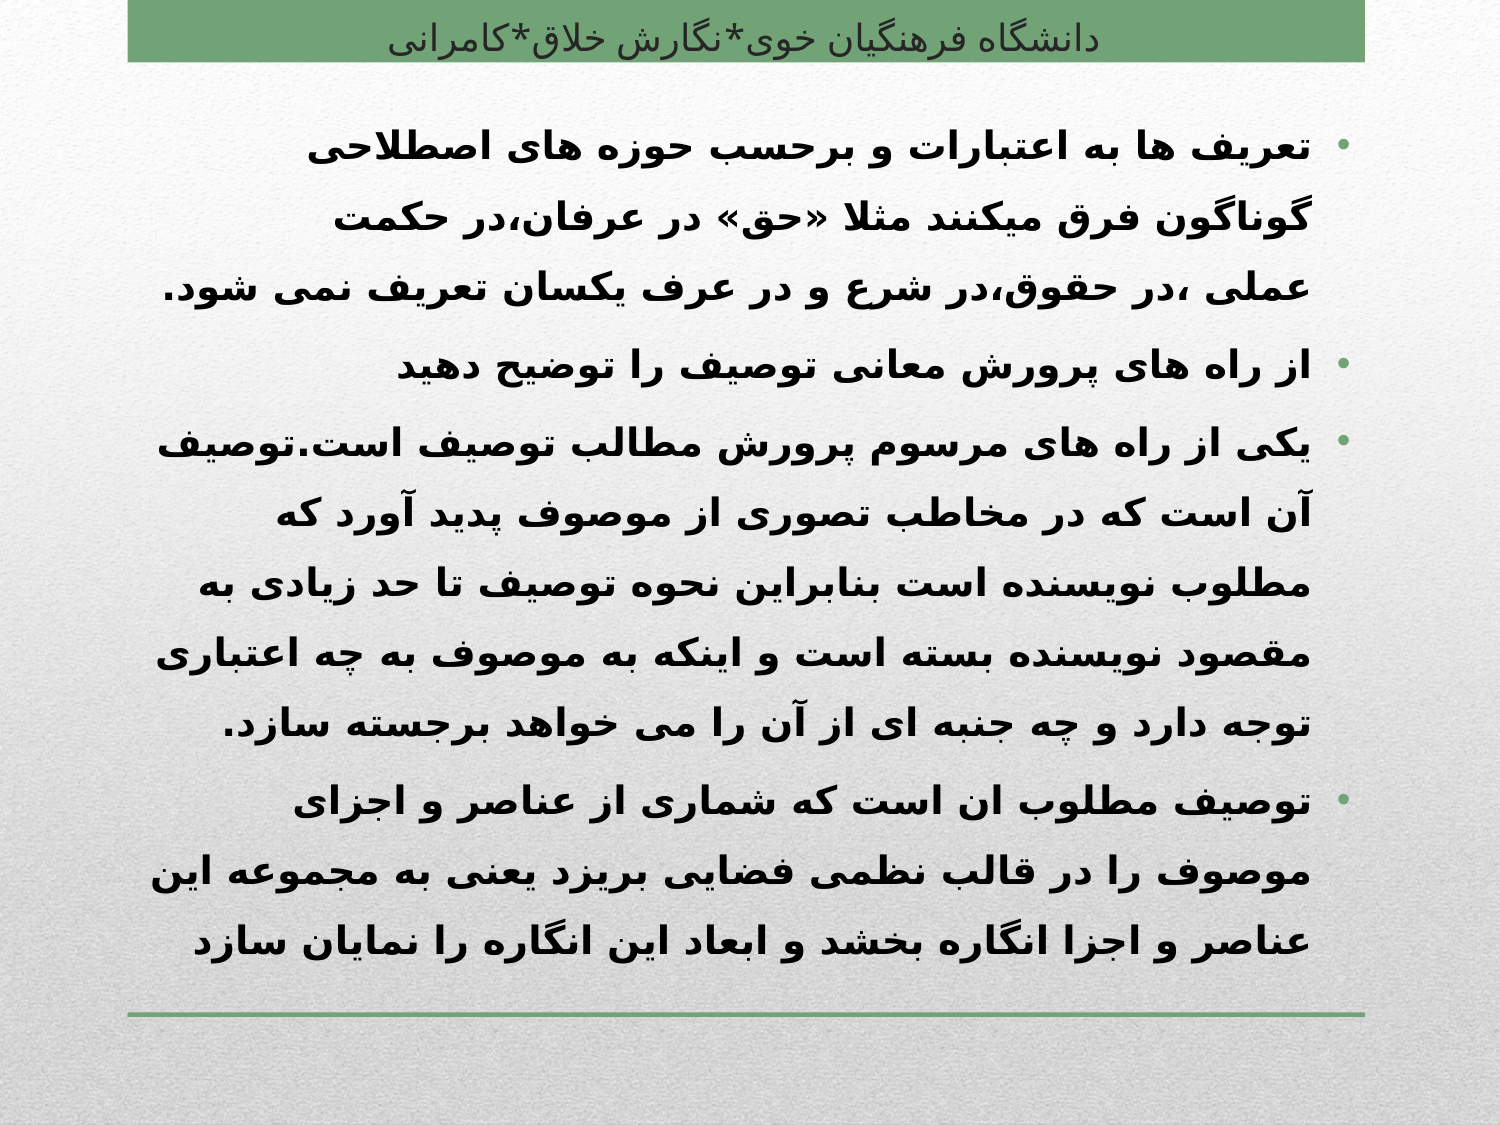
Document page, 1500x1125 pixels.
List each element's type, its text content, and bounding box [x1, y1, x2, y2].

title دانشگاه فرهنگیان خوی*نگارش خلاق*کامرانی [123, 0, 1365, 67]
list تعریف ها به اعتبارات و برحسب حوزه های اصطلاحی گوناگون فرق میکنند مثلا «حق» در عرفان،در حکمت عملی ،در حقوق،در شرع و در عرف یکسان تعریف نمی شود. از راه های پرورش معانی توصیف را توضیح دهید یکی از راه های مرسوم پرورش مطالب توصیف است.توصیف آن است که در مخاطب تصوری از موصوف پدید آورد که مطلوب نویسنده است بنابراین نحوه توصیف تا حد زیادی به مقصود نویسنده بسته است و اینکه به موصوف به چه اعتباری توجه دارد و چه جنبه ای از آن را می خواهد برجسته سازد. توصیف مطلوب ان است که شماری از عناصر و اجزای موصوف را در قالب نظمی فضایی بریزد یعنی به مجموعه این عناصر و اجزا انگاره بخشد و ابعاد این انگاره را نمایان سازد [125, 90, 1363, 988]
